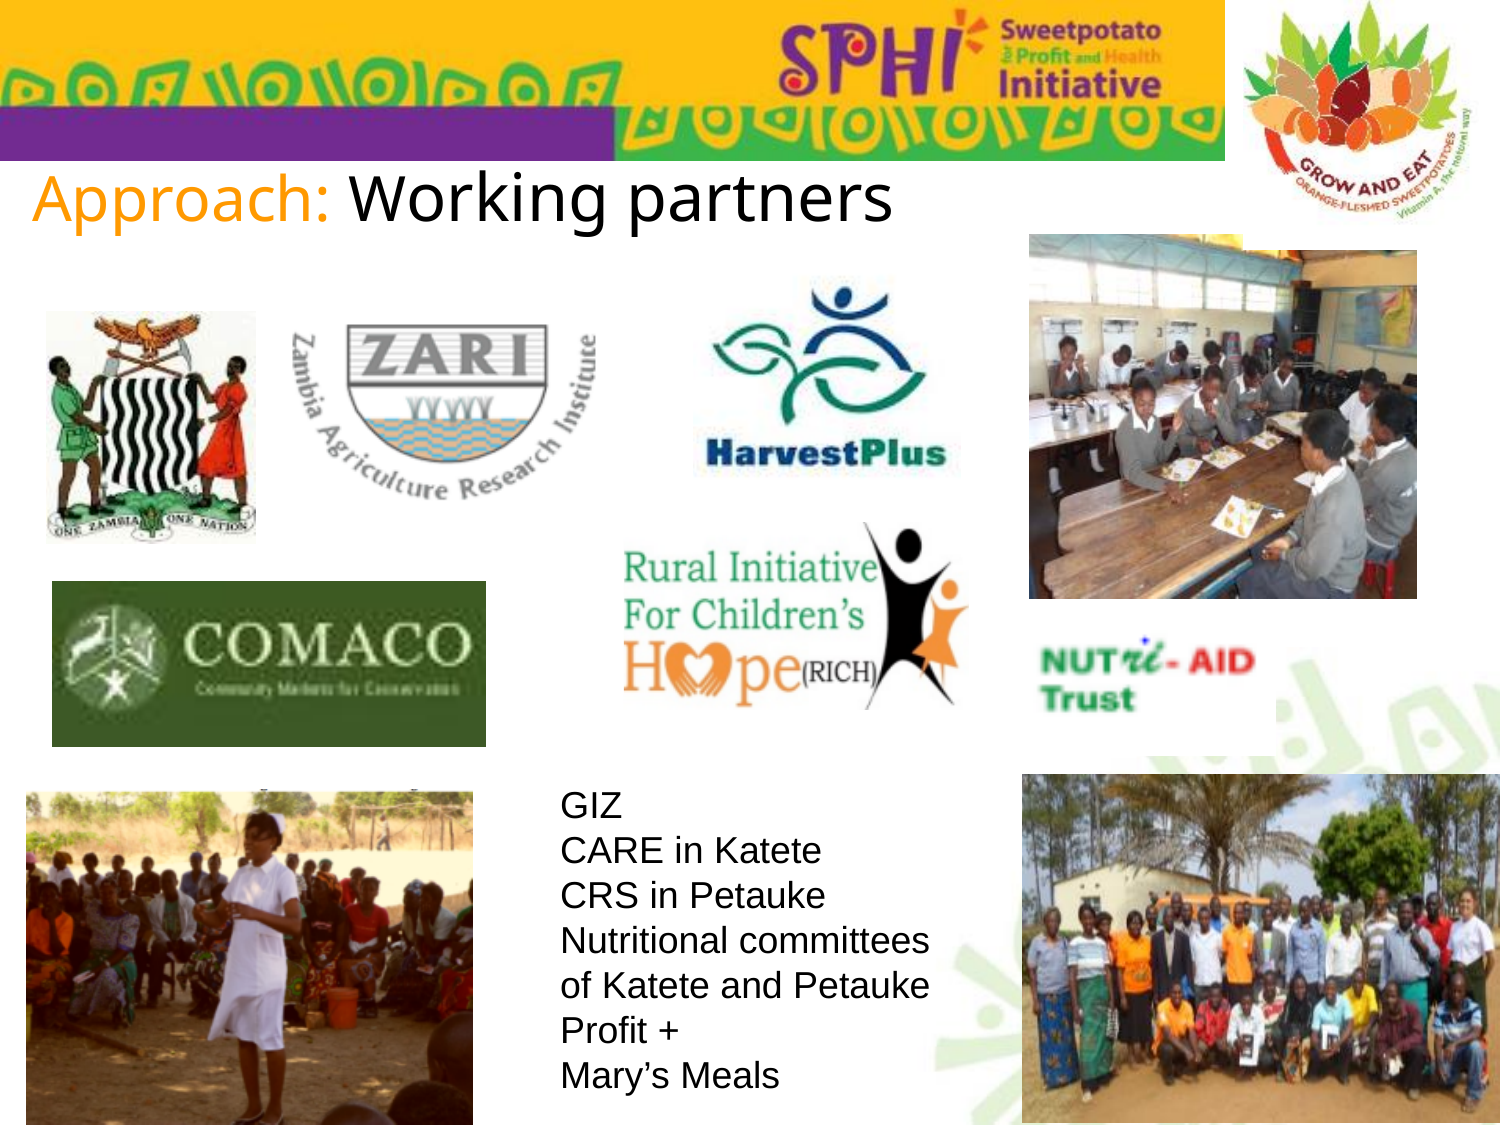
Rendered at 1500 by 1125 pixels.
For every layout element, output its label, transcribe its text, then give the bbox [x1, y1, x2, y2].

picture [278, 293, 624, 519]
picture [46, 310, 257, 544]
picture [52, 580, 486, 748]
picture [693, 243, 961, 511]
text_box GIZ CARE in Katete CRS in Petauke Nutritional committees of Katete and Petauke Profit + Mary’s Meals [545, 774, 950, 1104]
picture [623, 522, 1500, 1125]
picture [0, 0, 1225, 161]
title Approach: Working partners [17, 146, 1238, 249]
picture [26, 789, 473, 1125]
picture [1029, 0, 1479, 599]
